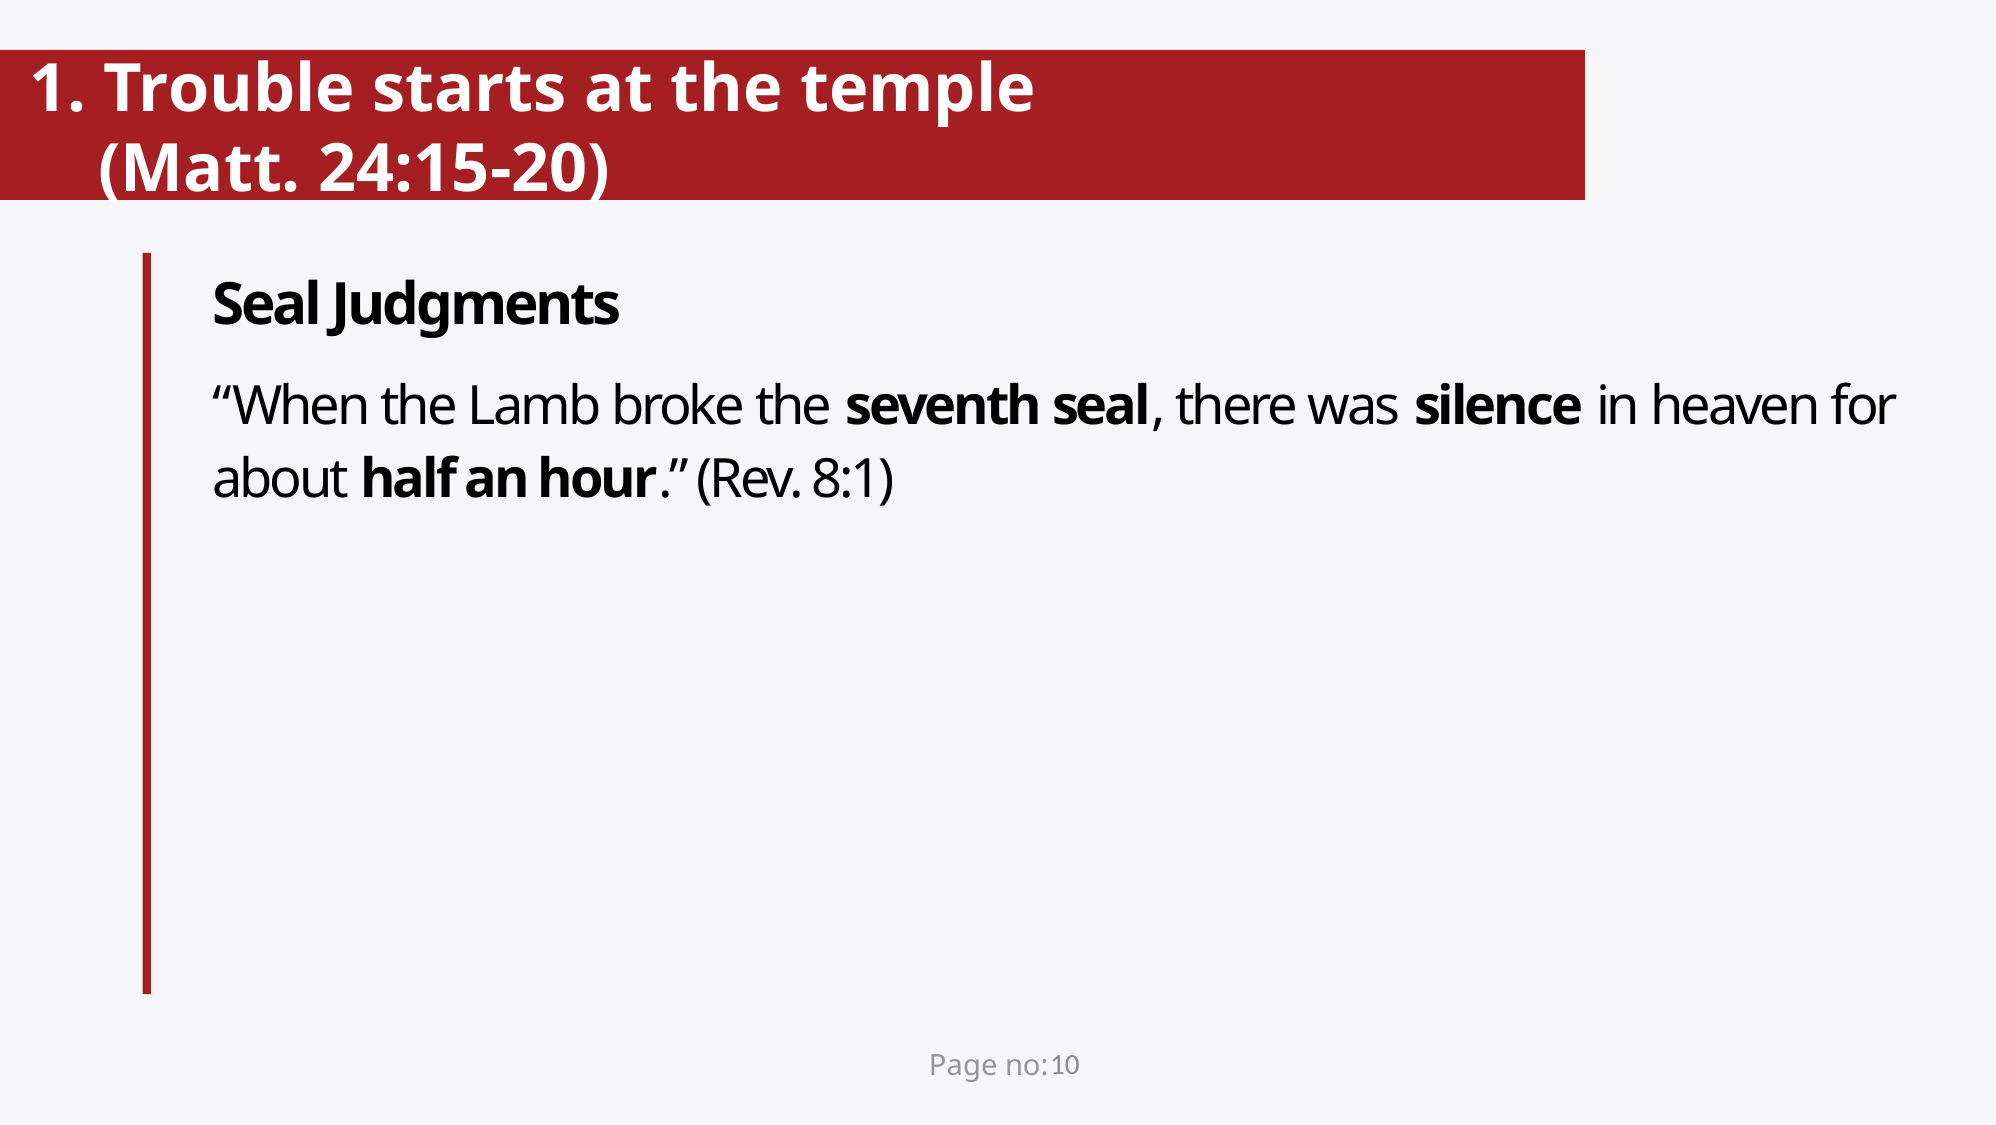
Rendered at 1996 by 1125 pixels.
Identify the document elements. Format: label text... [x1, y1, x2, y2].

title 1. Trouble starts at the temple (Matt. 24:15-20) [14, 62, 1810, 188]
subtitle Seal Judgments “When the Lamb broke the seventh seal, there was silence in heaven for about half an hour.” (Rev. 8:1) [197, 249, 1910, 1000]
